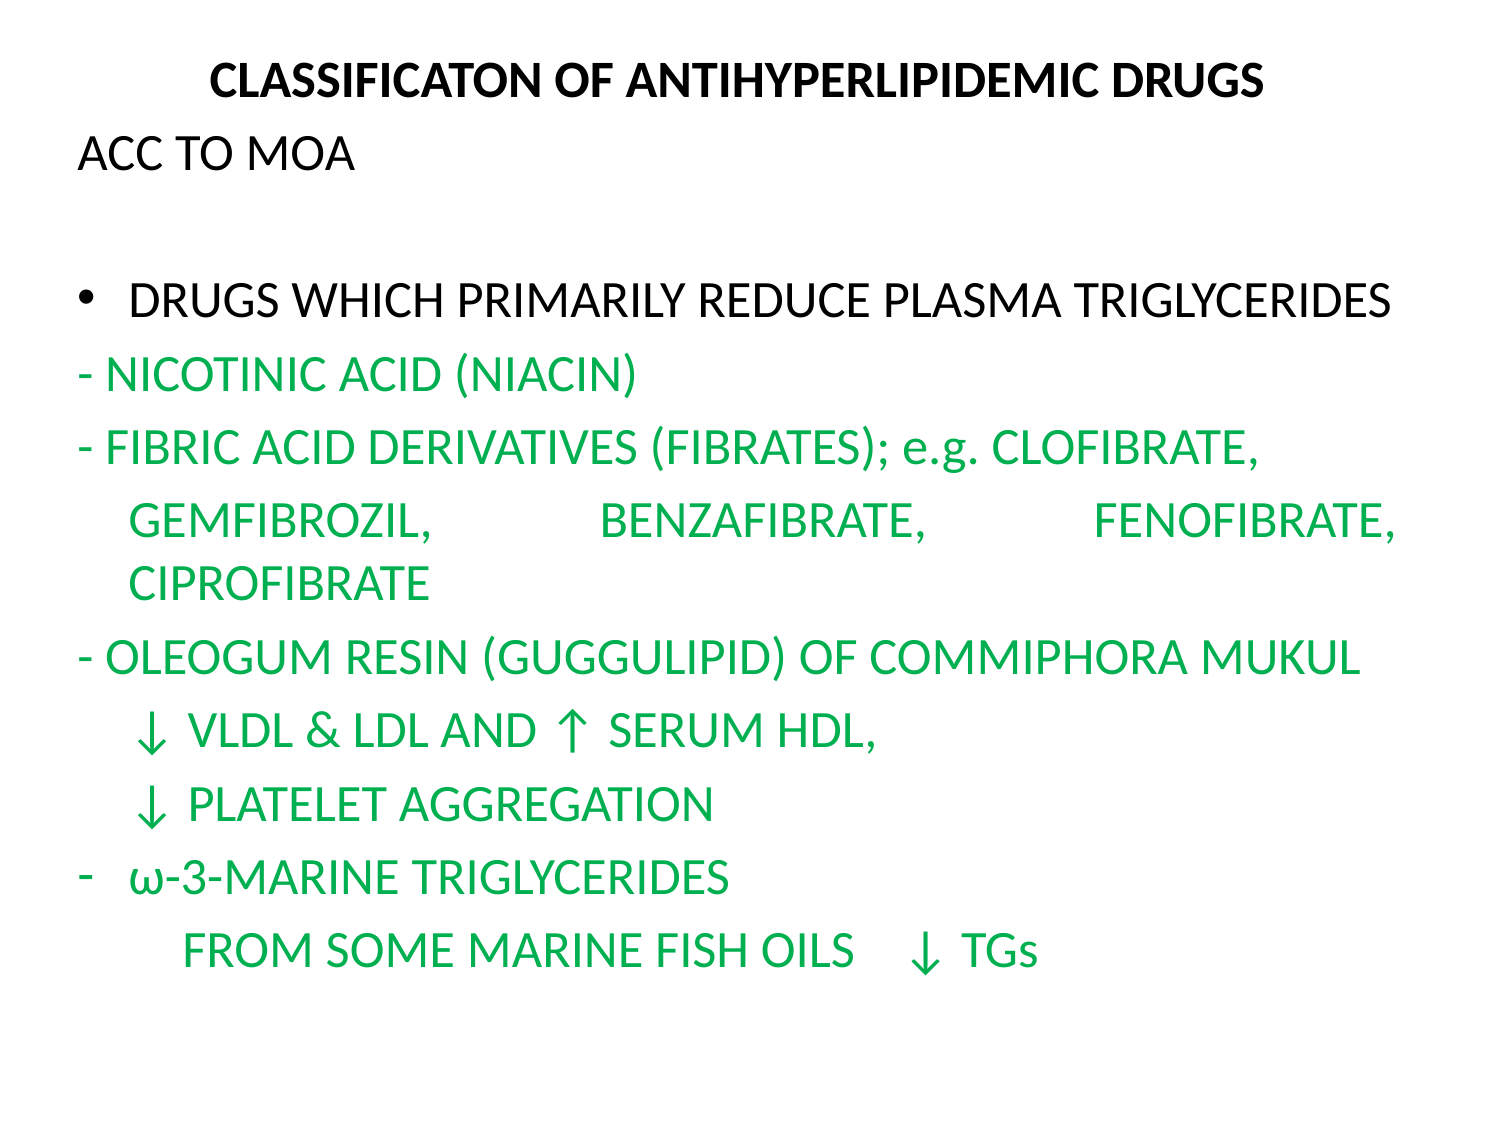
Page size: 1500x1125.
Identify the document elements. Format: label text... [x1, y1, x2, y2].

list CLASSIFICATON OF ANTIHYPERLIPIDEMIC DRUGS ACC TO MOA DRUGS WHICH PRIMARILY REDUCE PLASMA TRIGLYCERIDES - NICOTINIC ACID (NIACIN) - FIBRIC ACID DERIVATIVES (FIBRATES); e.g. CLOFIBRATE, GEMFIBROZIL, BENZAFIBRATE, FENOFIBRATE, CIPROFIBRATE - OLEOGUM RESIN (GUGGULIPID) OF COMMIPHORA MUKUL ↓ VLDL & LDL AND ↑ SERUM HDL, ↓ PLATELET AGGREGATION ω-3-MARINE TRIGLYCERIDES FROM SOME MARINE FISH OILS ↓ TGs [62, 37, 1413, 1063]
